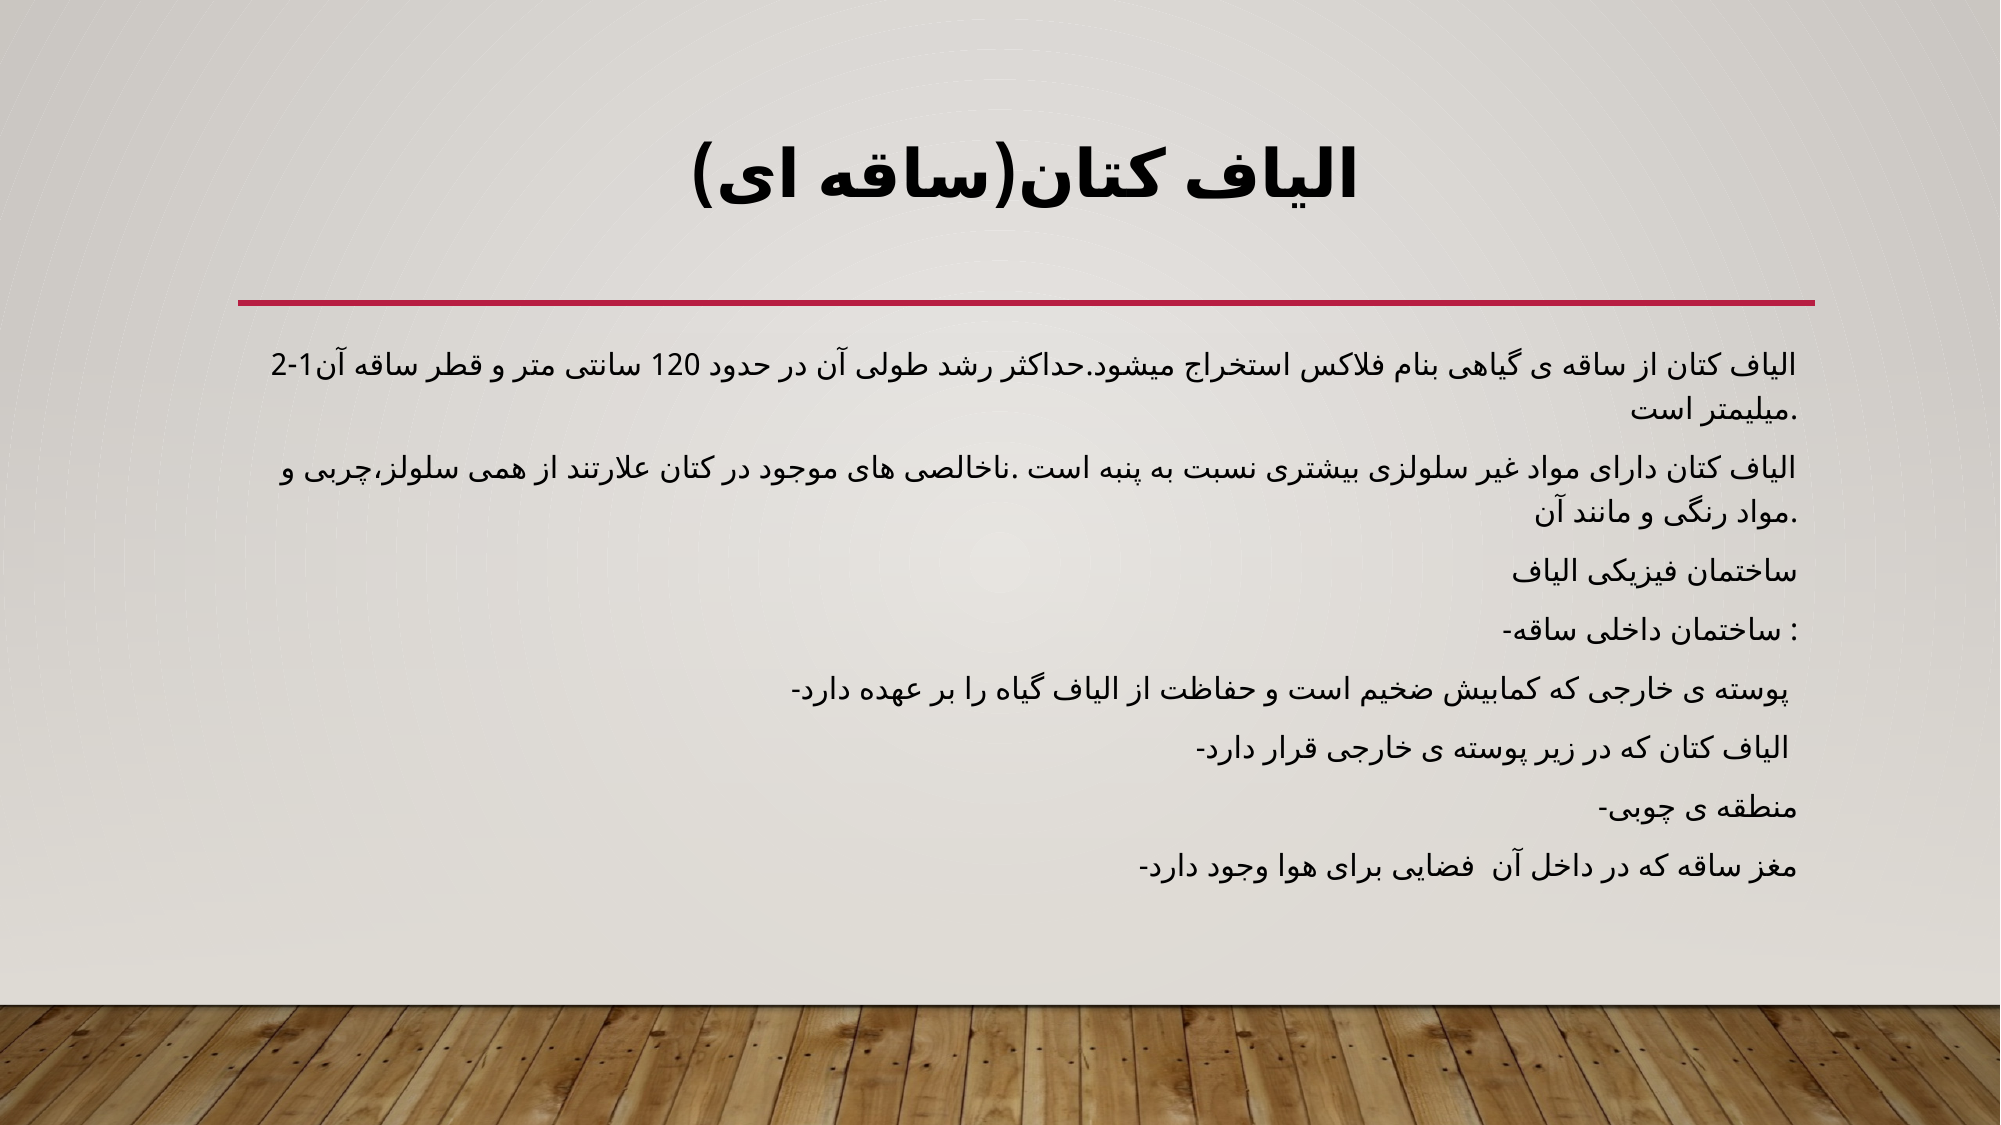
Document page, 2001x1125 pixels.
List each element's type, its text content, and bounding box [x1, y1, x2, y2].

title الیاف کتان(ساقه ای) [238, 131, 1814, 305]
picture [0, 1005, 2000, 1125]
list الیاف کتان از ساقه ی گیاهی بنام فلاکس استخراج میشود.حداکثر رشد طولی آن در حدود 120 سانتی متر و قطر ساقه آن1-2 میلیمتر است. الیاف کتان دارای مواد غیر سلولزی بیشتری نسبت به پنبه است .ناخالصی های موجود در کتان علارتند از همی سلولز،چربی و مواد رنگی و مانند آن. ساختمان فیزیکی الیاف -ساختمان داخلی ساقه : -پوسته ی خارجی که کمابیش ضخیم است و حفاظت از الیاف گیاه را بر عهده دارد -الیاف کتان که در زیر پوسته ی خارجی قرار دارد -منطقه ی چوبی -مغز ساقه که در داخل آن فضایی برای هوا وجود دارد [238, 330, 1814, 897]
